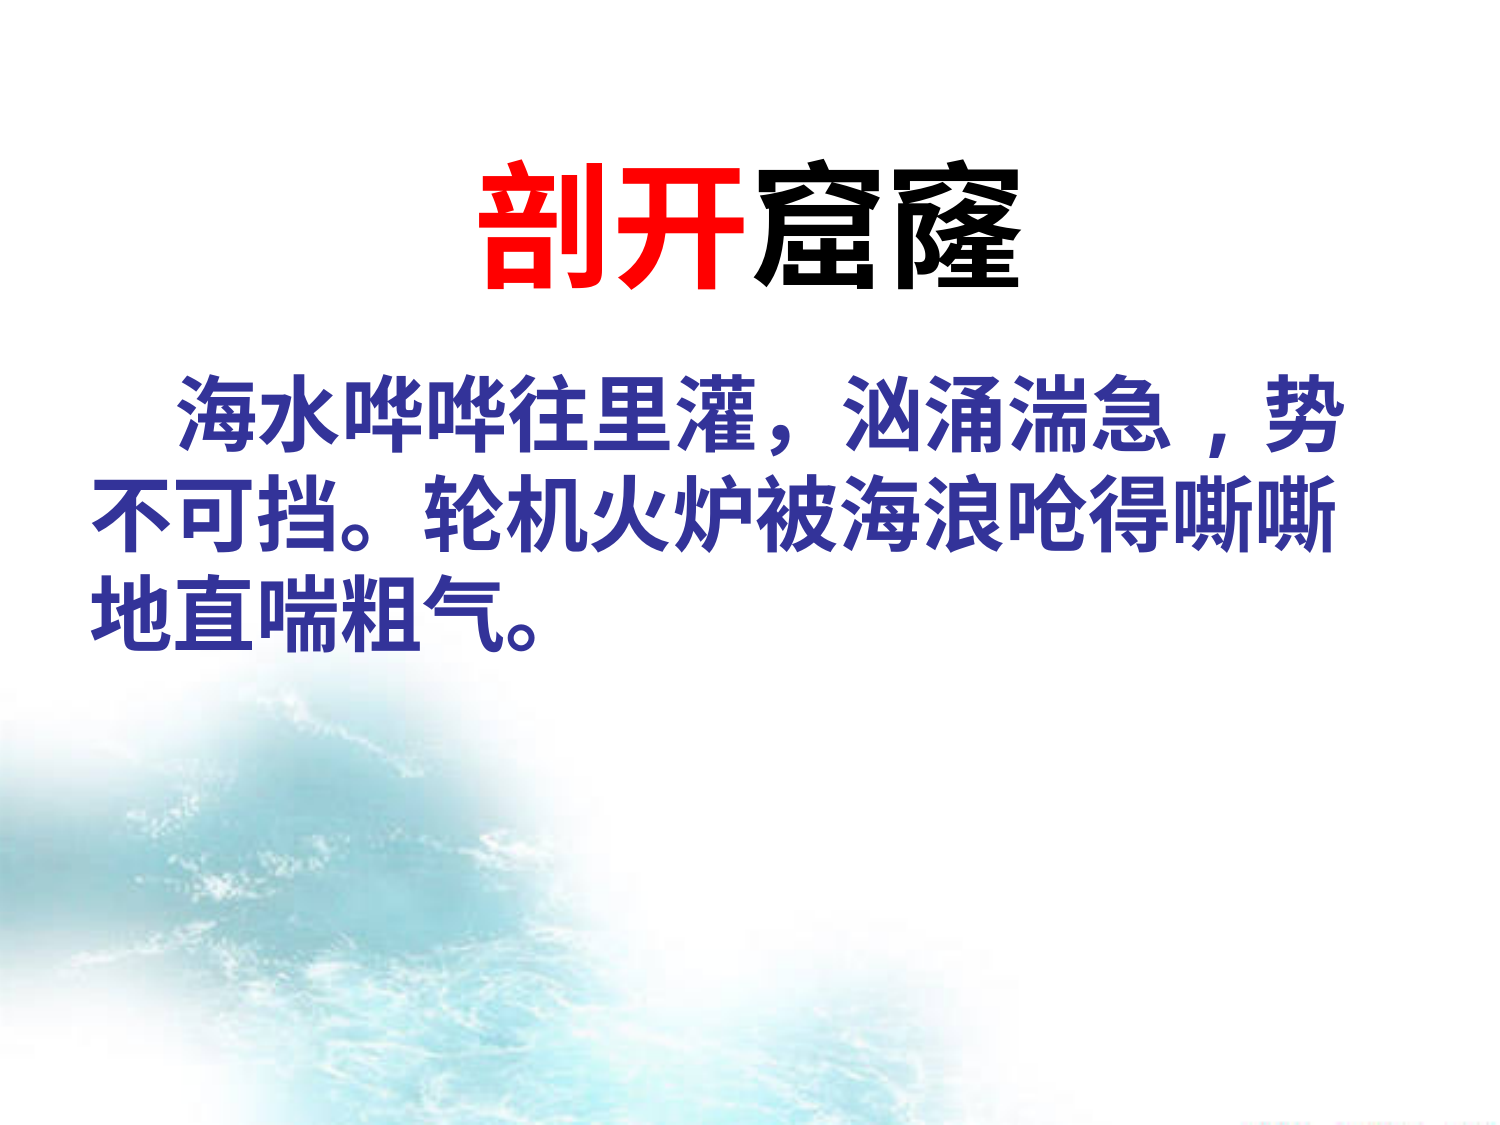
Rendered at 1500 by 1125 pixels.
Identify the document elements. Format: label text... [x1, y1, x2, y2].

picture [0, 0, 1500, 1125]
list 海水哗哗往里灌，汹涌湍急,势不可挡。轮机火炉被海浪呛得嘶嘶地直喘粗气。 [74, 354, 1426, 1098]
title 剖开窟窿 [74, 128, 1426, 317]
